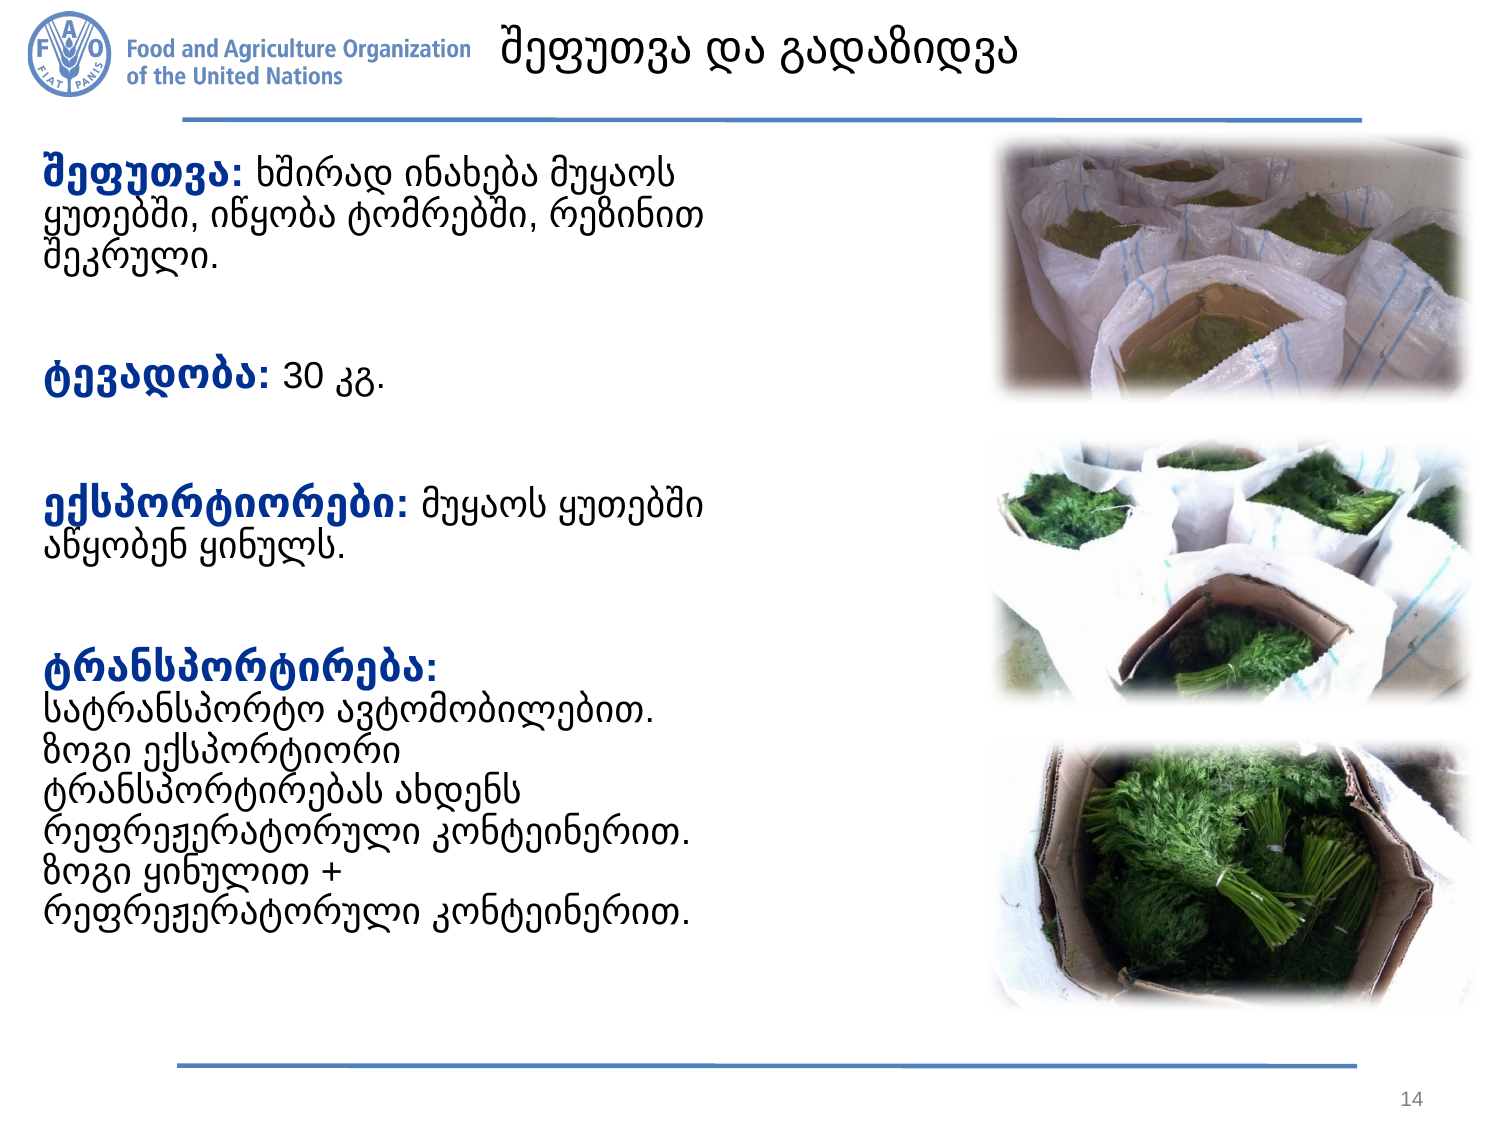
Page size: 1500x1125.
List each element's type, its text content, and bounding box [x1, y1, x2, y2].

title შეფუთვა და გადაზიდვა [485, 0, 1477, 97]
list შეფუთვა: ხშირად ინახება მუყაოს ყუთებში, იწყობა ტომრებში, რეზინით შეკრული. ტევადობა: 30 კგ. ექსპორტიორები: მუყაოს ყუთებში აწყობენ ყინულს. ტრანსპორტირება: სატრანსპორტო ავტომობილებით. ზოგი ექსპორტიორი ტრანსპორტირებას ახდენს რეფრეჟერატორული კონტეინერით. ზოგი ყინულით + რეფრეჟერატორული კონტეინერით. [27, 142, 746, 1108]
picture [986, 433, 1476, 709]
picture [986, 129, 1476, 406]
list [986, 736, 1476, 1012]
picture [27, 11, 470, 97]
slide_number 14 [1286, 1068, 1439, 1125]
